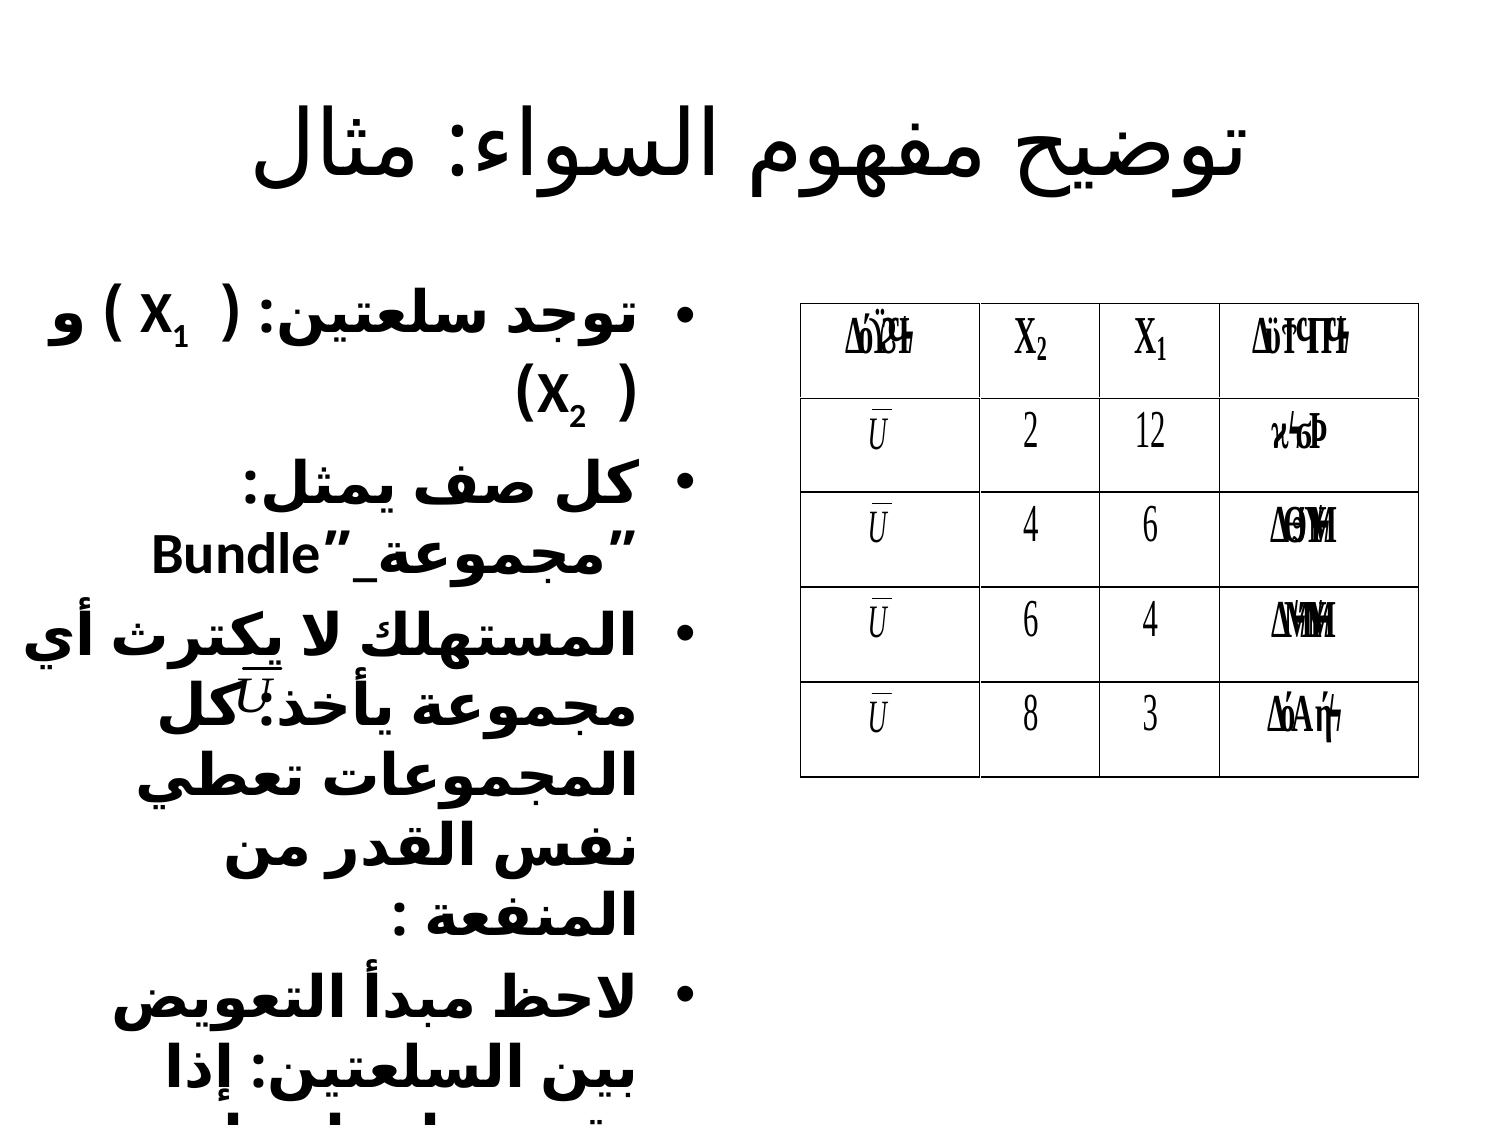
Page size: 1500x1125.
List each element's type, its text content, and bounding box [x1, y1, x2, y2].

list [608, 302, 1500, 823]
list توجد سلعتين: ( X1 ) و ( X2) كل صف يمثل: ”مجموعة_”Bundle المستهلك لا يكترث أي مجموعة يأخذ: كل المجموعات تعطي نفس القدر من المنفعة : لاحظ مبدأ التعويض بين السلعتين: إذا نقصت إحداهما ينبغي زيادة الأخرى [0, 267, 711, 1010]
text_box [229, 656, 293, 726]
title توضيح مفهوم السواء: مثال [75, 45, 1425, 233]
